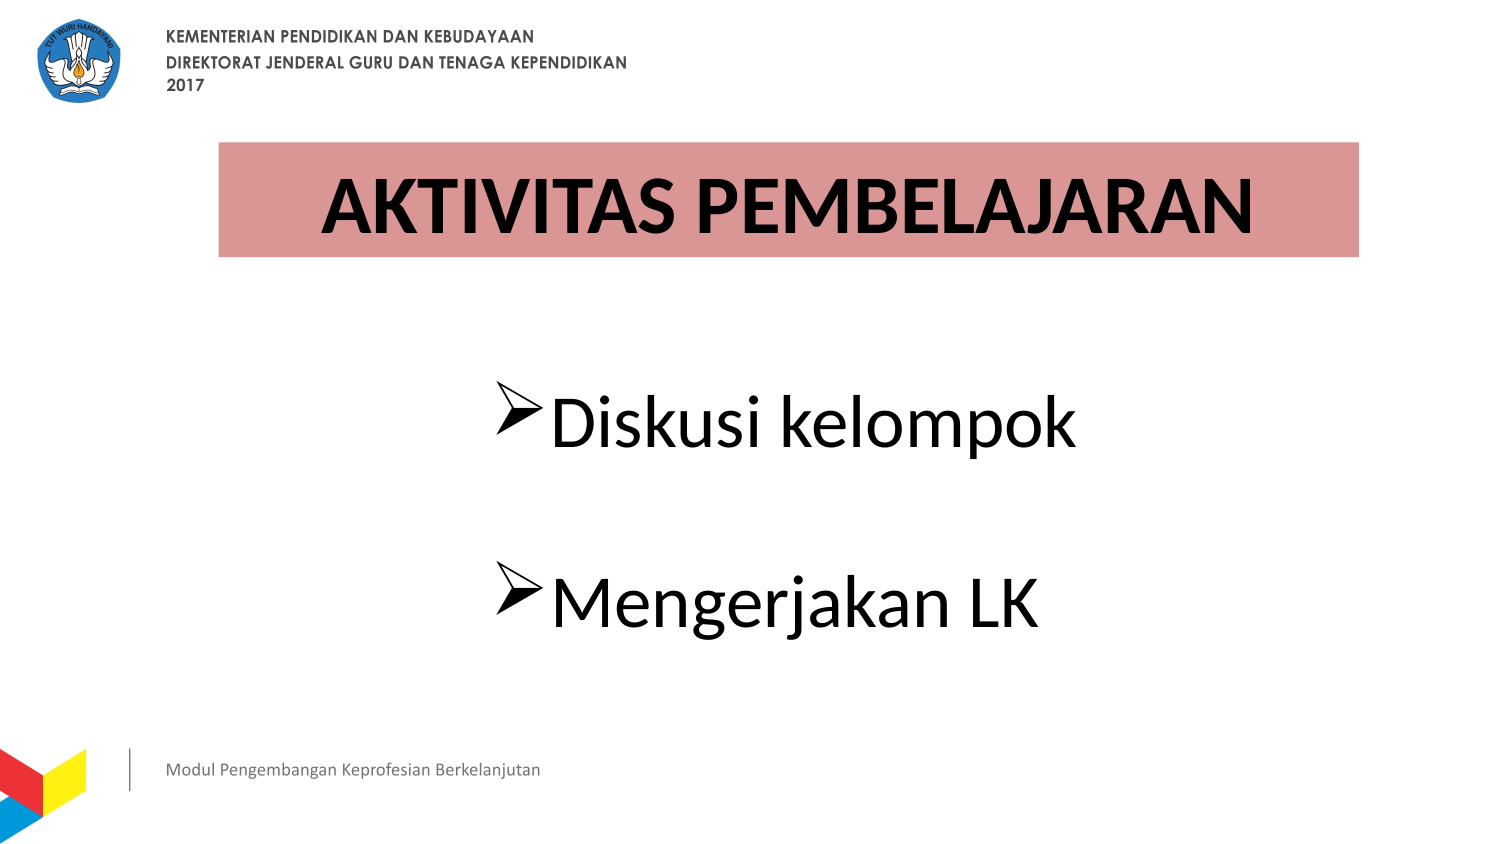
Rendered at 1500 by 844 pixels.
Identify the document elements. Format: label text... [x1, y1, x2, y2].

text_box AKTIVITAS PEMBELAJARAN [218, 142, 1359, 258]
text_box Diskusi kelompok Mengerjakan LK [476, 275, 1102, 651]
picture [0, 0, 1498, 844]
